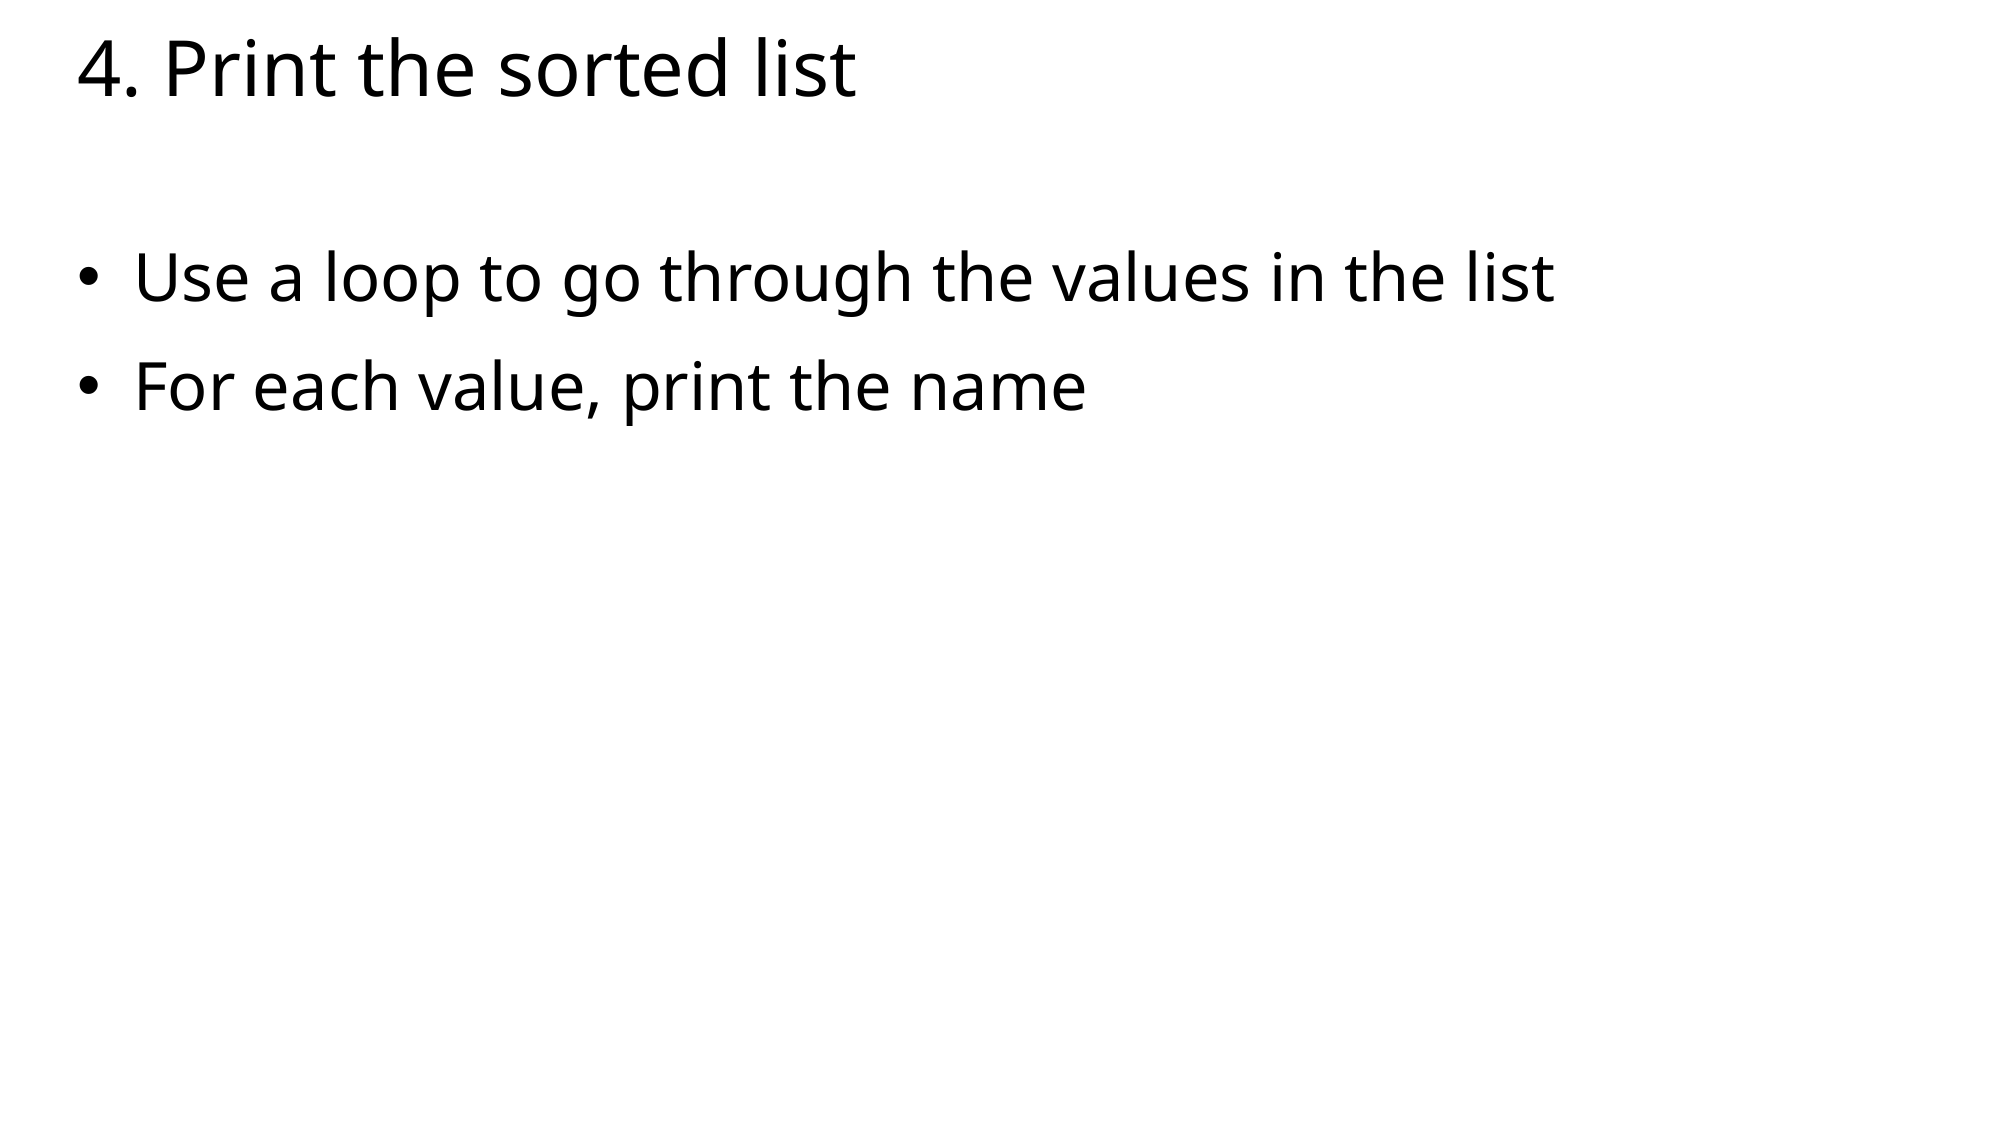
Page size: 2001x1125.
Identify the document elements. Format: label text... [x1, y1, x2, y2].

title 4. Print the sorted list [62, 29, 1953, 205]
list Use a loop to go through the values in the list For each value, print the name [62, 227, 1953, 1096]
